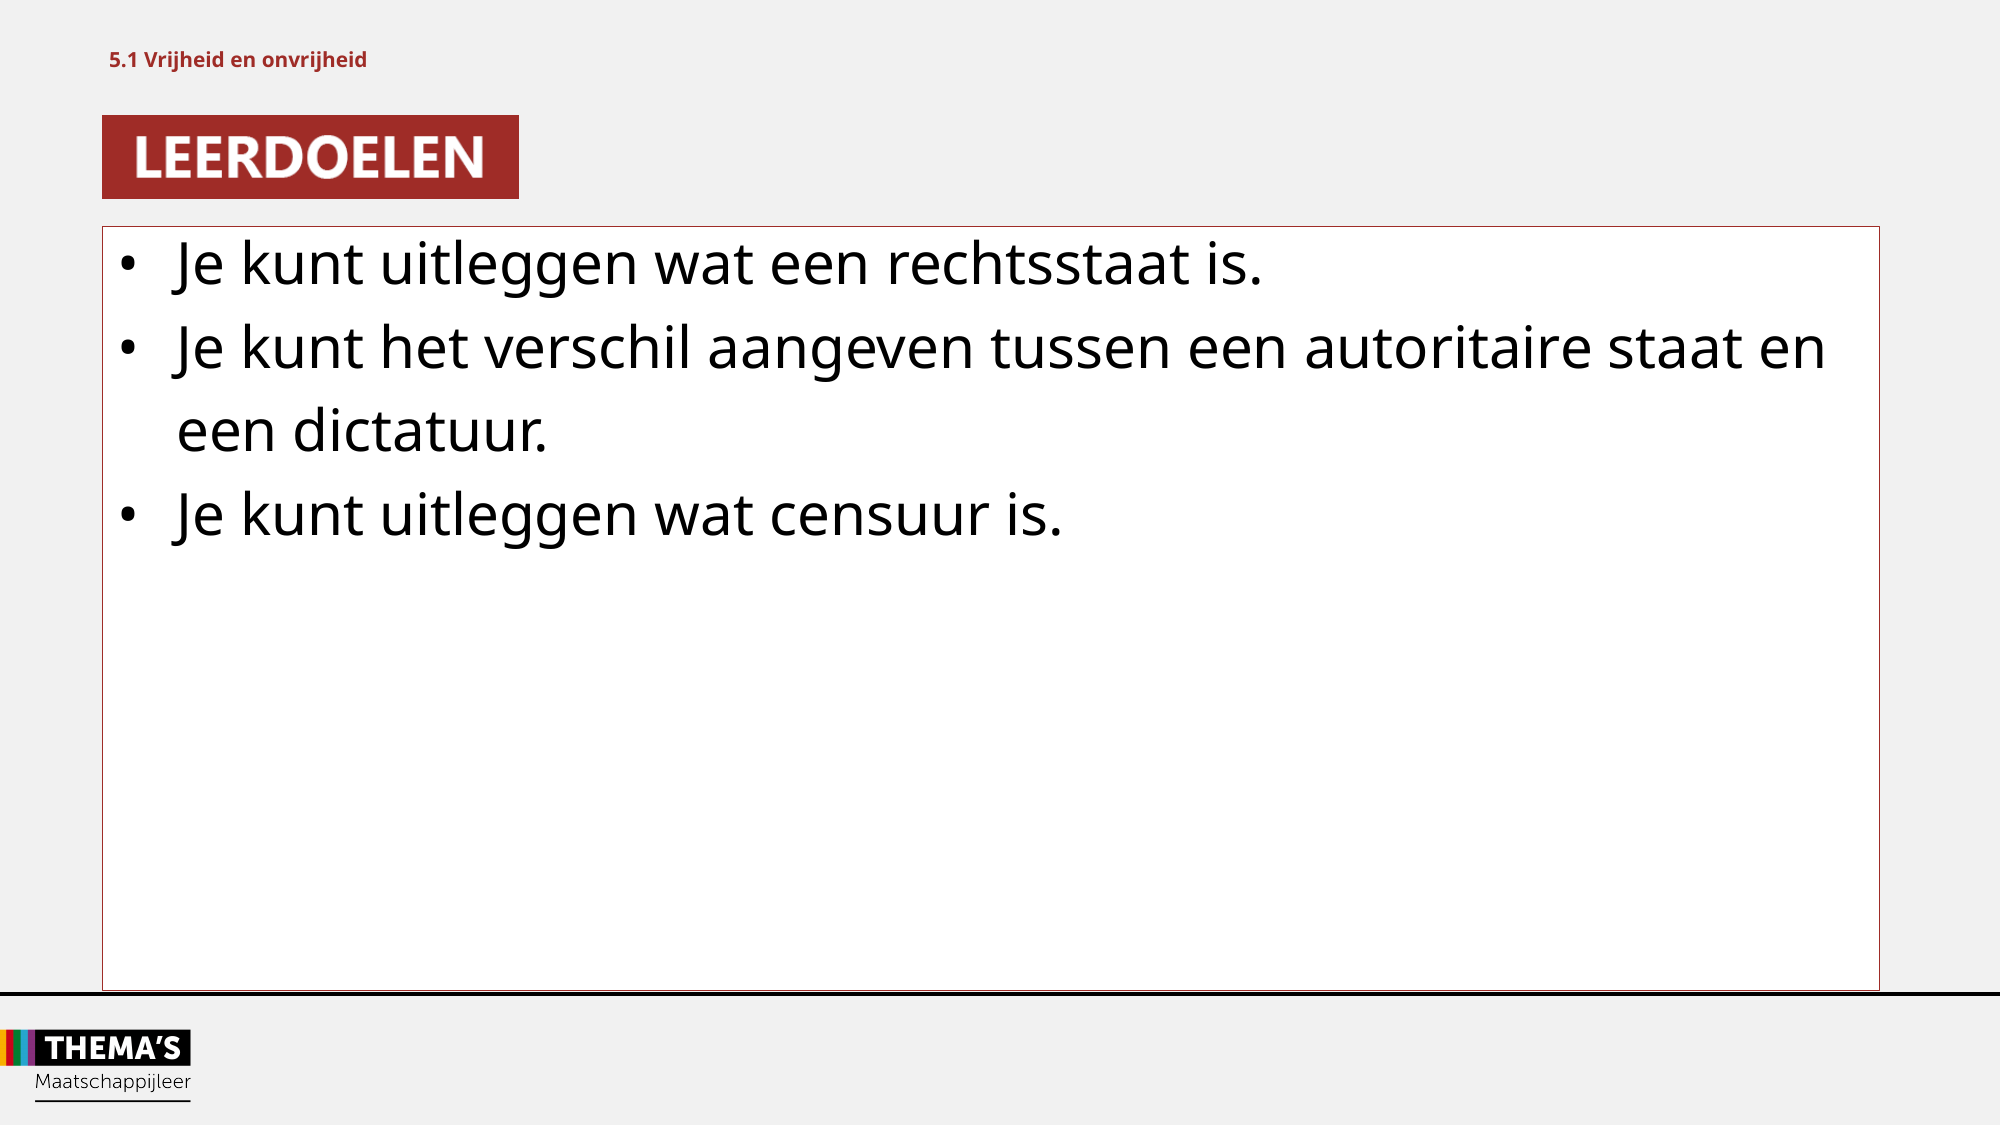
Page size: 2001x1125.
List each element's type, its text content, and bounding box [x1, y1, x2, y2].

list • Je kunt uitleggen wat een rechtsstaat is. • Je kunt het verschil aangeven tussen een autoritaire staat en een dictatuur. • Je kunt uitleggen wat censuur is. [102, 226, 1880, 991]
list 5.1 Vrijheid en onvrijheid [94, 33, 941, 88]
picture [0, 993, 203, 1125]
